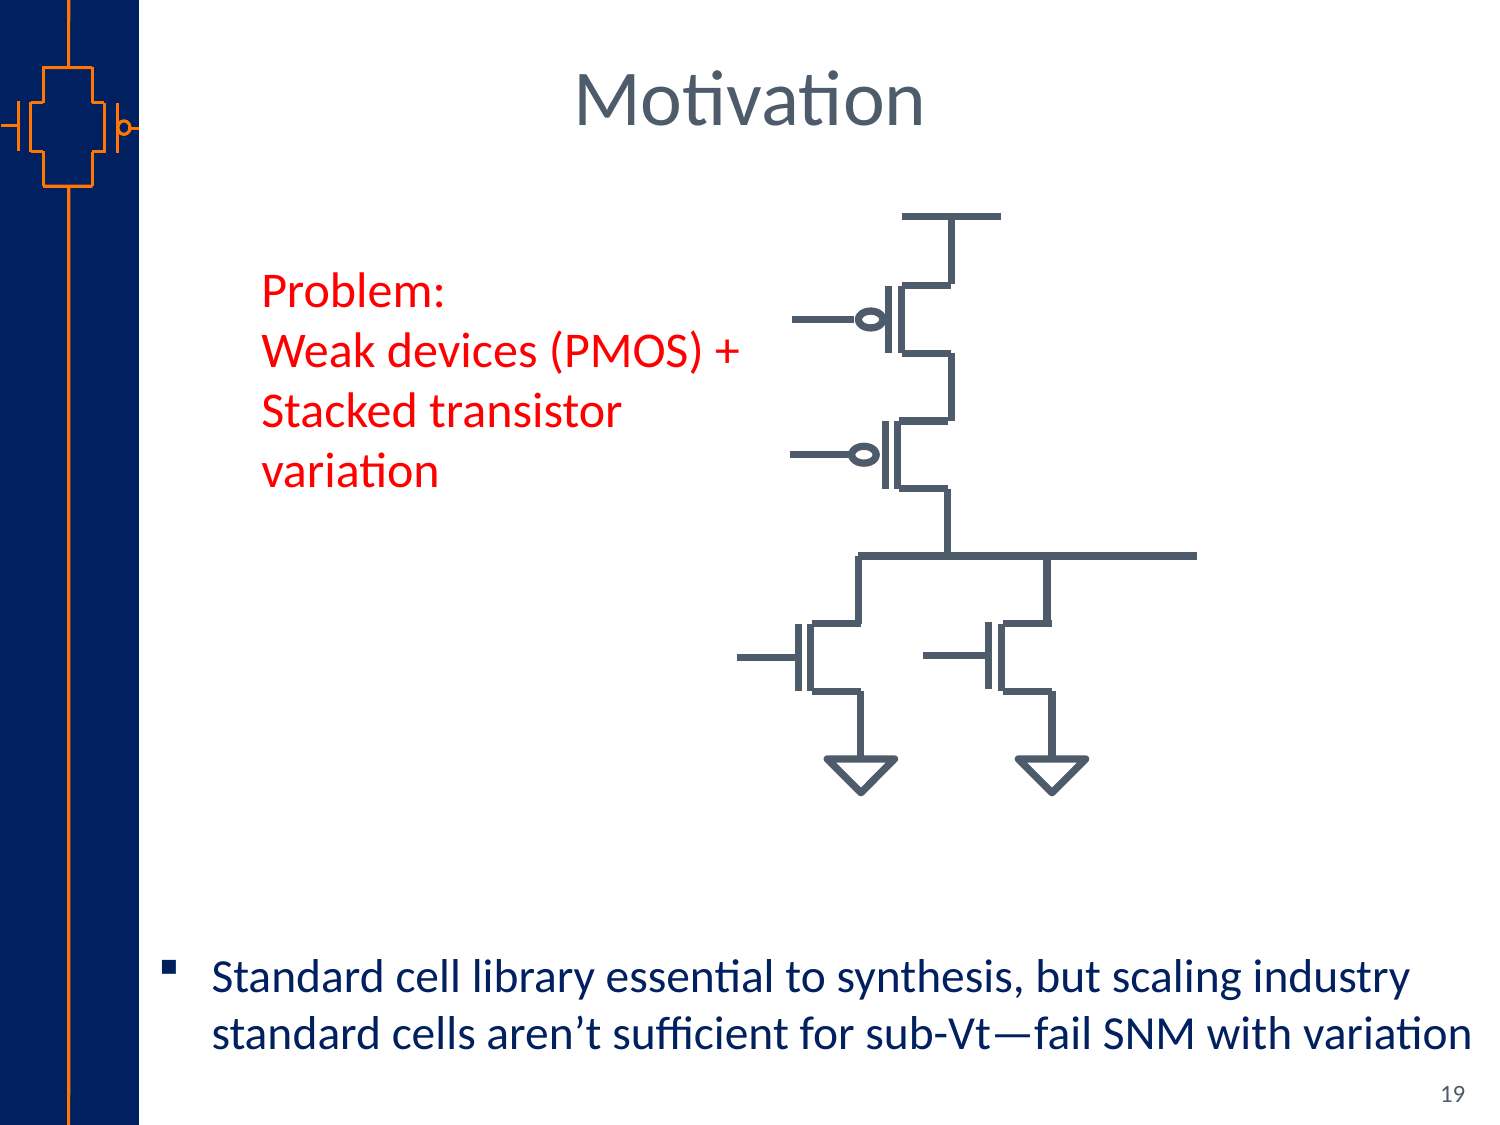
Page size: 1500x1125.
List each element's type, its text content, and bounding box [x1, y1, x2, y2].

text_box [736, 216, 1197, 793]
text_box Problem: Weak devices (PMOS) + Stacked transistor variation [246, 250, 725, 505]
list Standard cell library essential to synthesis, but scaling industry standard cells aren’t sufficient for sub-Vt—fail SNM with variation [143, 937, 1500, 1125]
text_box Motivation [0, 38, 1500, 149]
slide_number 19 [1425, 1062, 1488, 1123]
